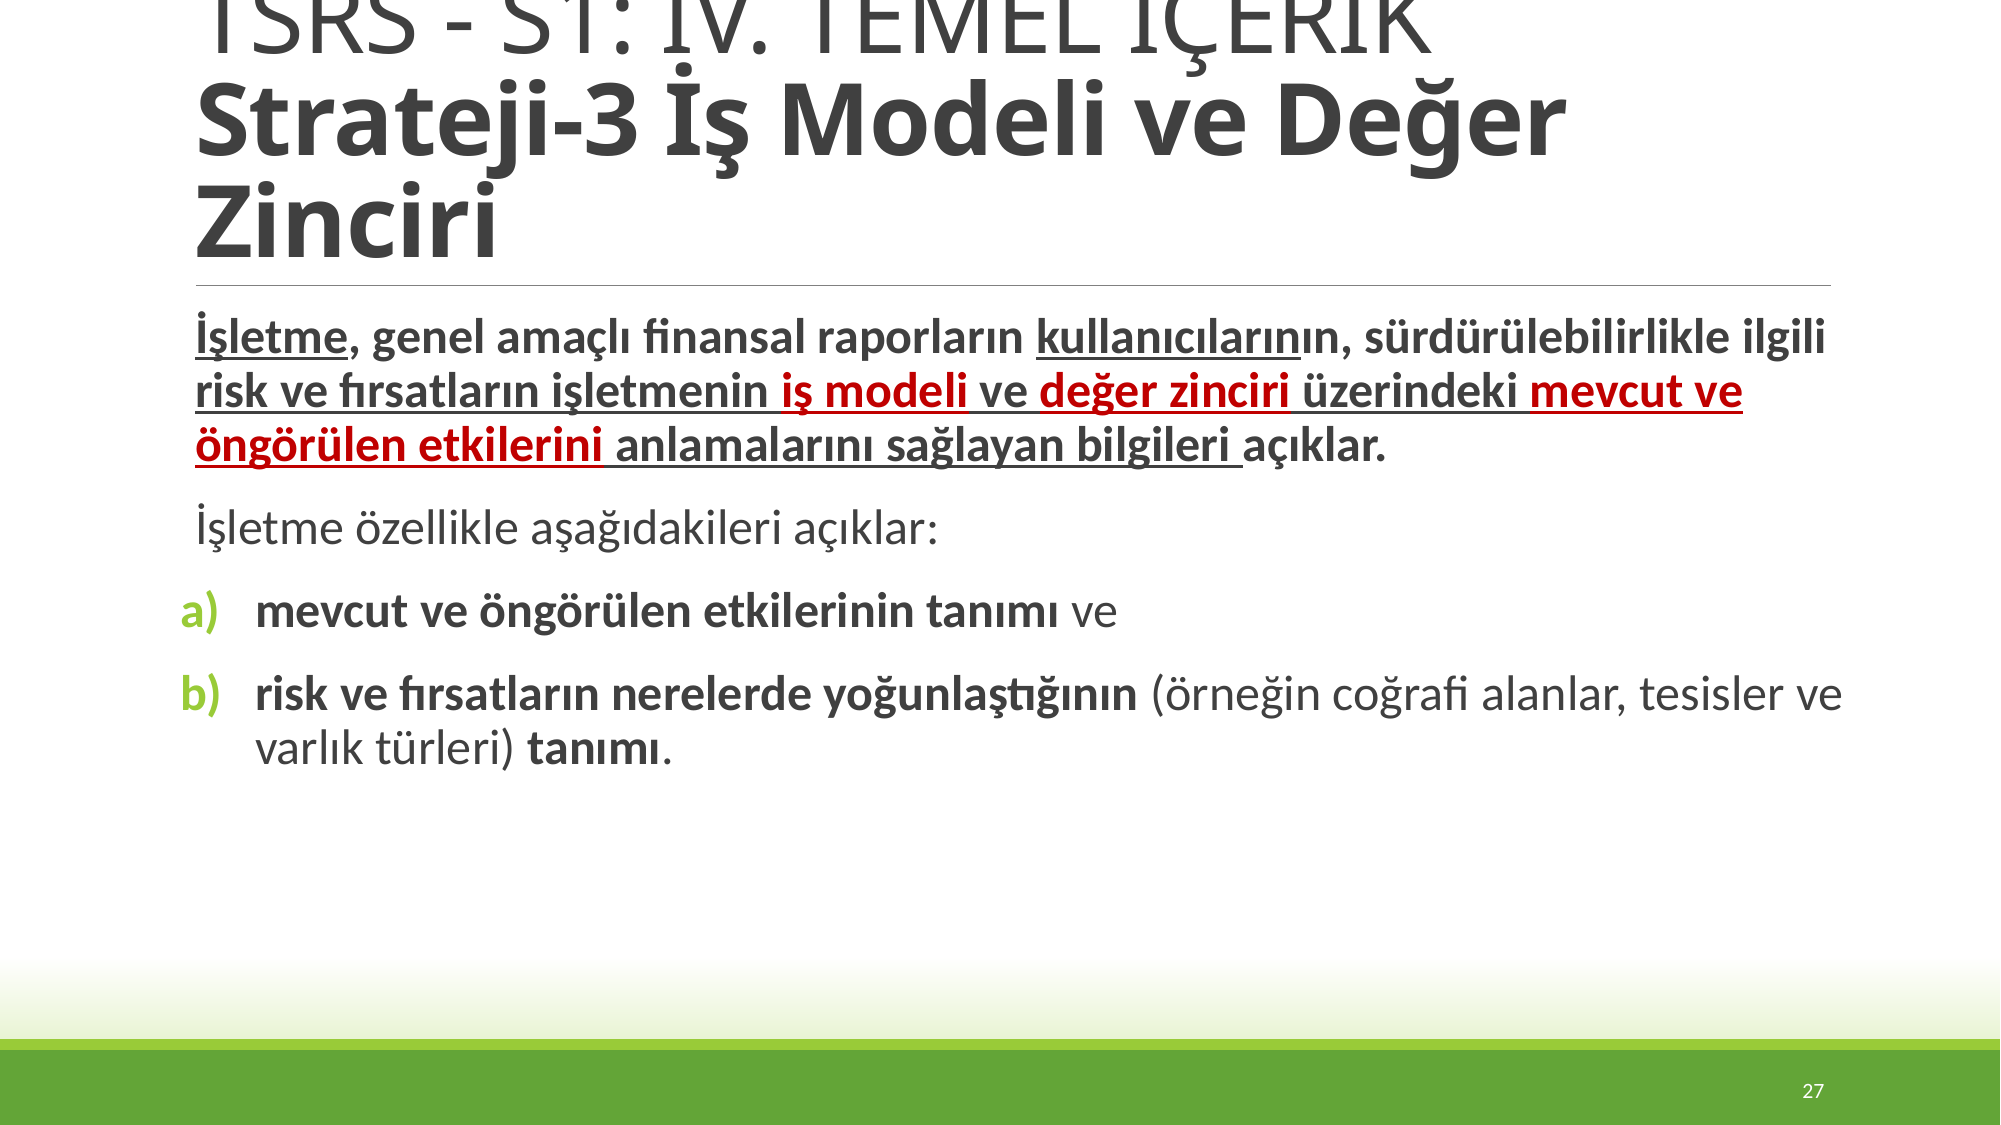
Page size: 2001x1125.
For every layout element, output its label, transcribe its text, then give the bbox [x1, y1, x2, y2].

slide_number 27 [1624, 1059, 1840, 1120]
list İşletme, genel amaçlı finansal raporların kullanıcılarının, sürdürülebilirlikle ilgili risk ve fırsatların işletmenin iş modeli ve değer zinciri üzerindeki mevcut ve öngörülen etkilerini anlamalarını sağlayan bilgileri açıklar. İşletme özellikle aşağıdakileri açıklar: mevcut ve öngörülen etkilerinin tanımı ve risk ve fırsatların nerelerde yoğunlaştığının (örneğin coğrafi alanlar, tesisler ve varlık türleri) tanımı. [180, 302, 1870, 1042]
title TSRS - S1: IV. TEMEL İÇERİK Strateji-3 İş Modeli ve Değer Zinciri [180, 47, 1830, 285]
